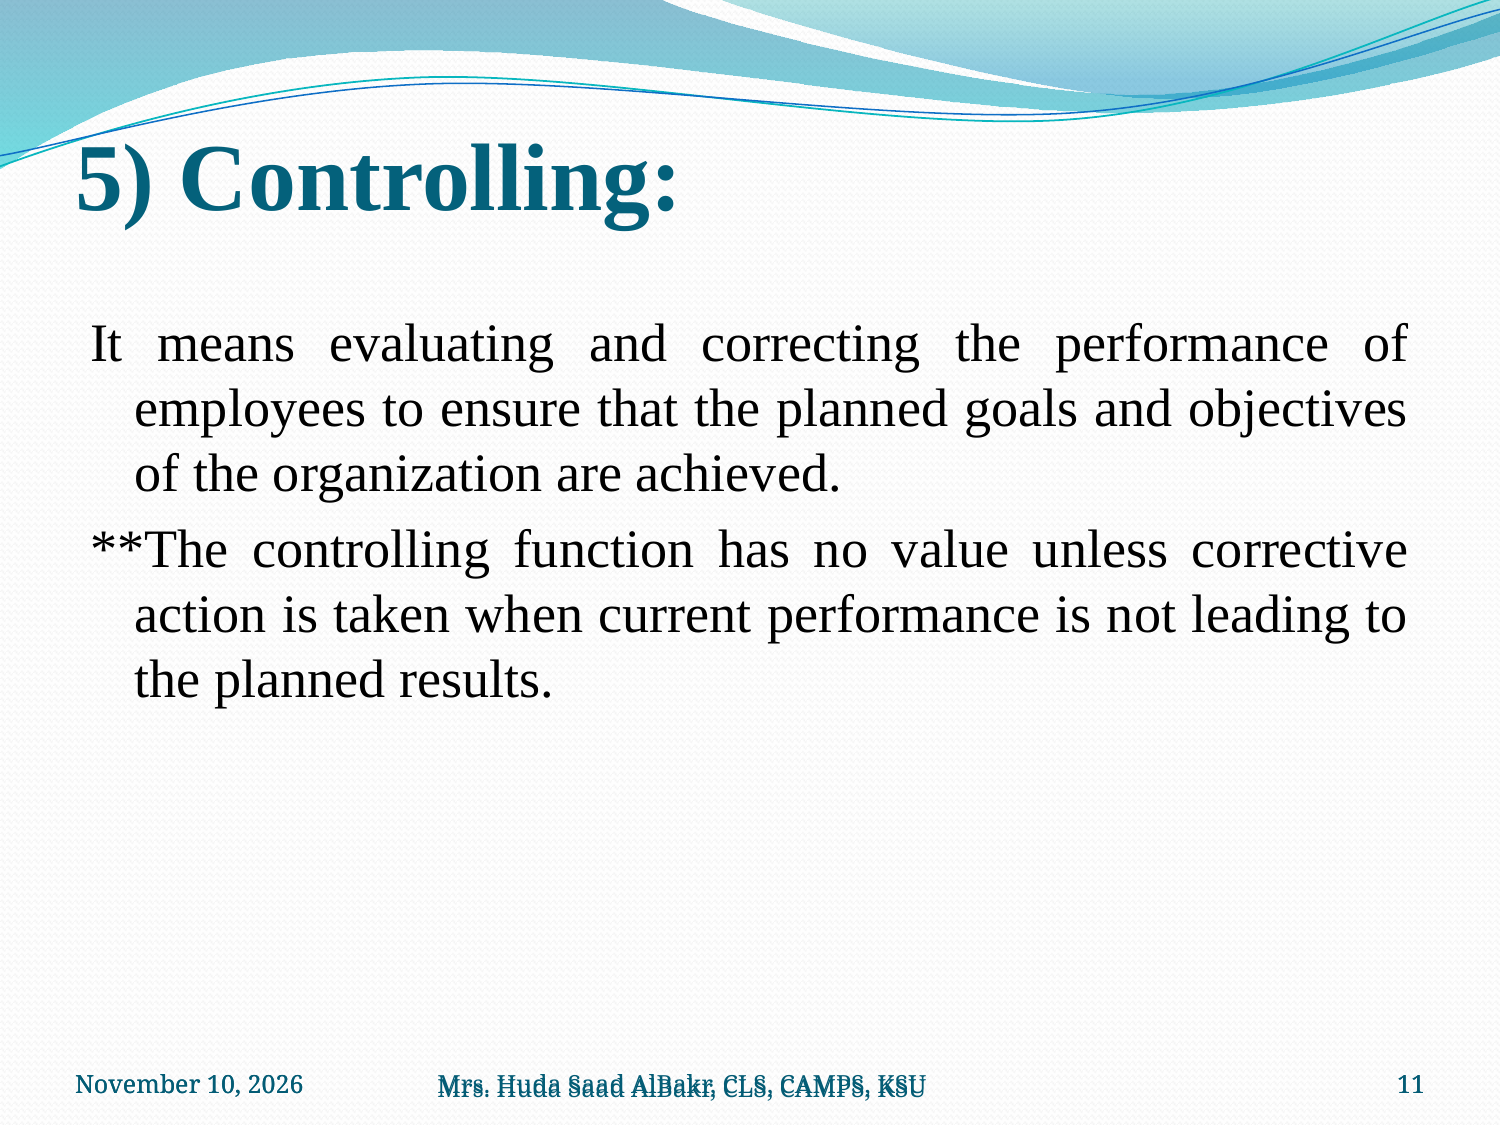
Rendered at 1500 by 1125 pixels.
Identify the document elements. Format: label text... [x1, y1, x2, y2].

text_box 11 [1299, 1042, 1425, 1103]
text_box Mrs. Huda Saad AlBakr, CLS, CAMPS, KSU [437, 1042, 988, 1103]
text_box October 11, 2010 [75, 1042, 425, 1103]
list It means evaluating and correcting the performance of employees to ensure that the planned goals and objectives of the organization are achieved. **The controlling function has no value unless corrective action is taken when current performance is not leading to the planned results. [74, 299, 1426, 1006]
title 5) Controlling: [74, 99, 1426, 231]
